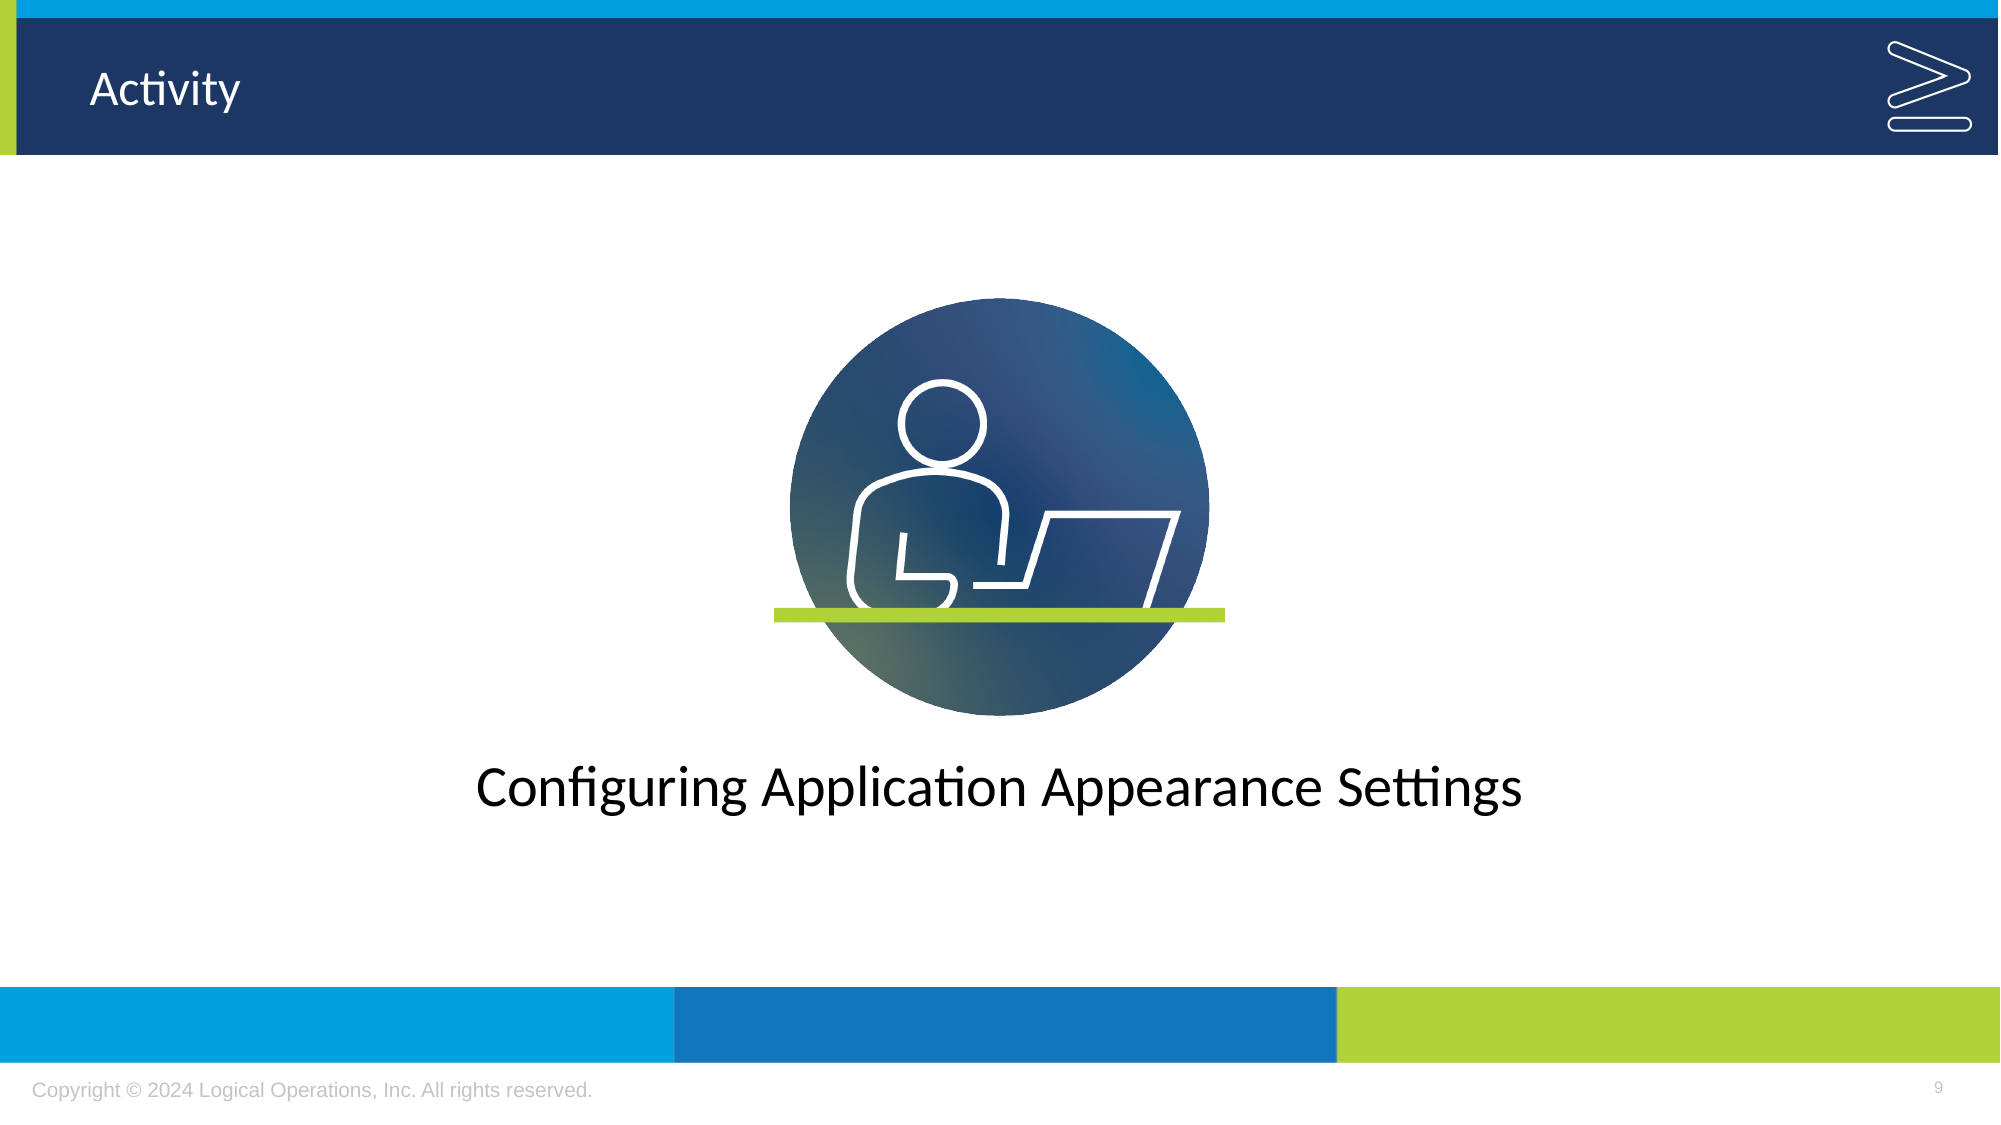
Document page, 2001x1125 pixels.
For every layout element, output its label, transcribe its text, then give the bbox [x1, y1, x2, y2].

slide_number 9 [1491, 1057, 1959, 1118]
list Configuring Application Appearance Settings [125, 740, 1875, 841]
picture [774, 298, 1225, 716]
picture [0, 0, 1998, 155]
picture [674, 987, 2000, 1063]
